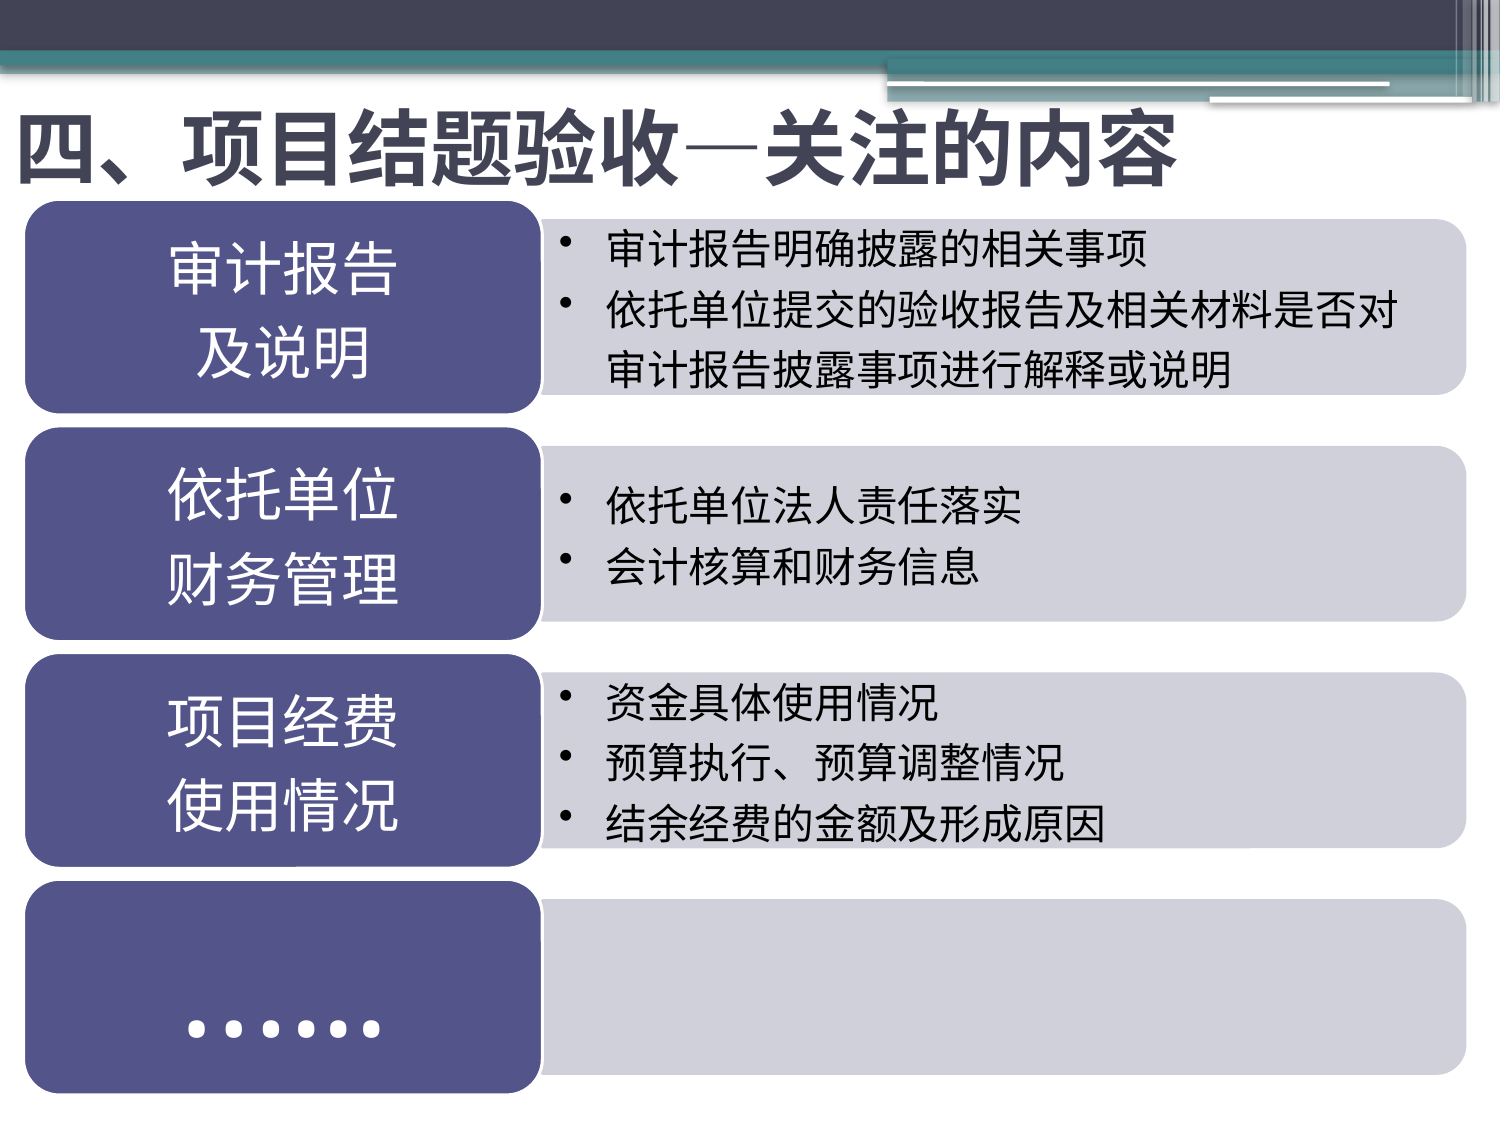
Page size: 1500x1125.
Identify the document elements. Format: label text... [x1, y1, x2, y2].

title 四、项目结题验收—关注的内容 [0, 58, 1500, 234]
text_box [23, 198, 1466, 1096]
